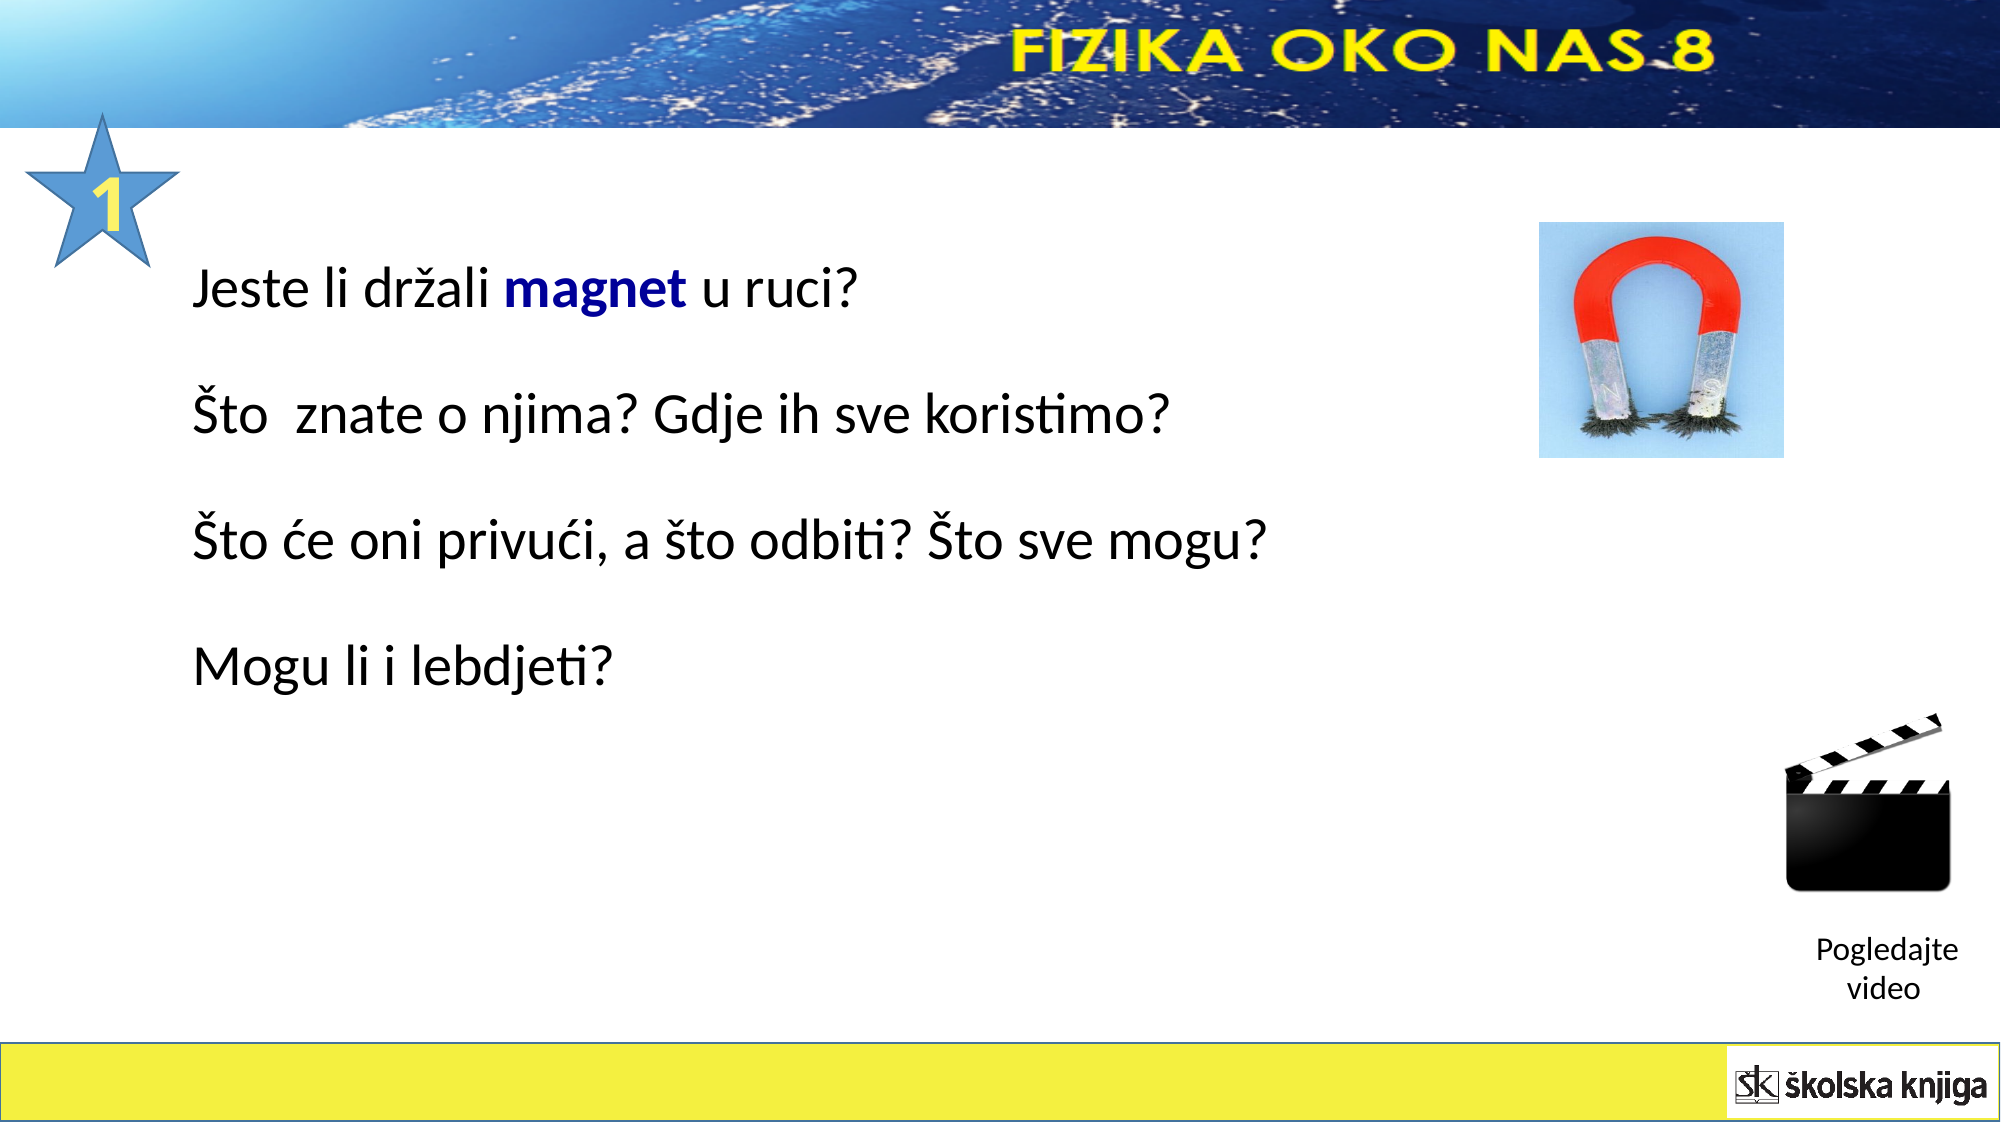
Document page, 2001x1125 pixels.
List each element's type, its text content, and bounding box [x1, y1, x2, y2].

picture [1727, 1046, 1998, 1118]
picture [1783, 713, 1952, 894]
picture [0, 0, 2000, 128]
list Jeste li držali magnet u ruci? Što znate o njima? Gdje ih sve koristimo? Što će oni privući, a što odbiti? Što sve mogu? Mogu li i lebdjeti? [177, 207, 1952, 773]
text_box 1 [24, 111, 181, 269]
picture [1539, 222, 1784, 458]
text_box Pogledajte video [1783, 919, 1992, 1014]
